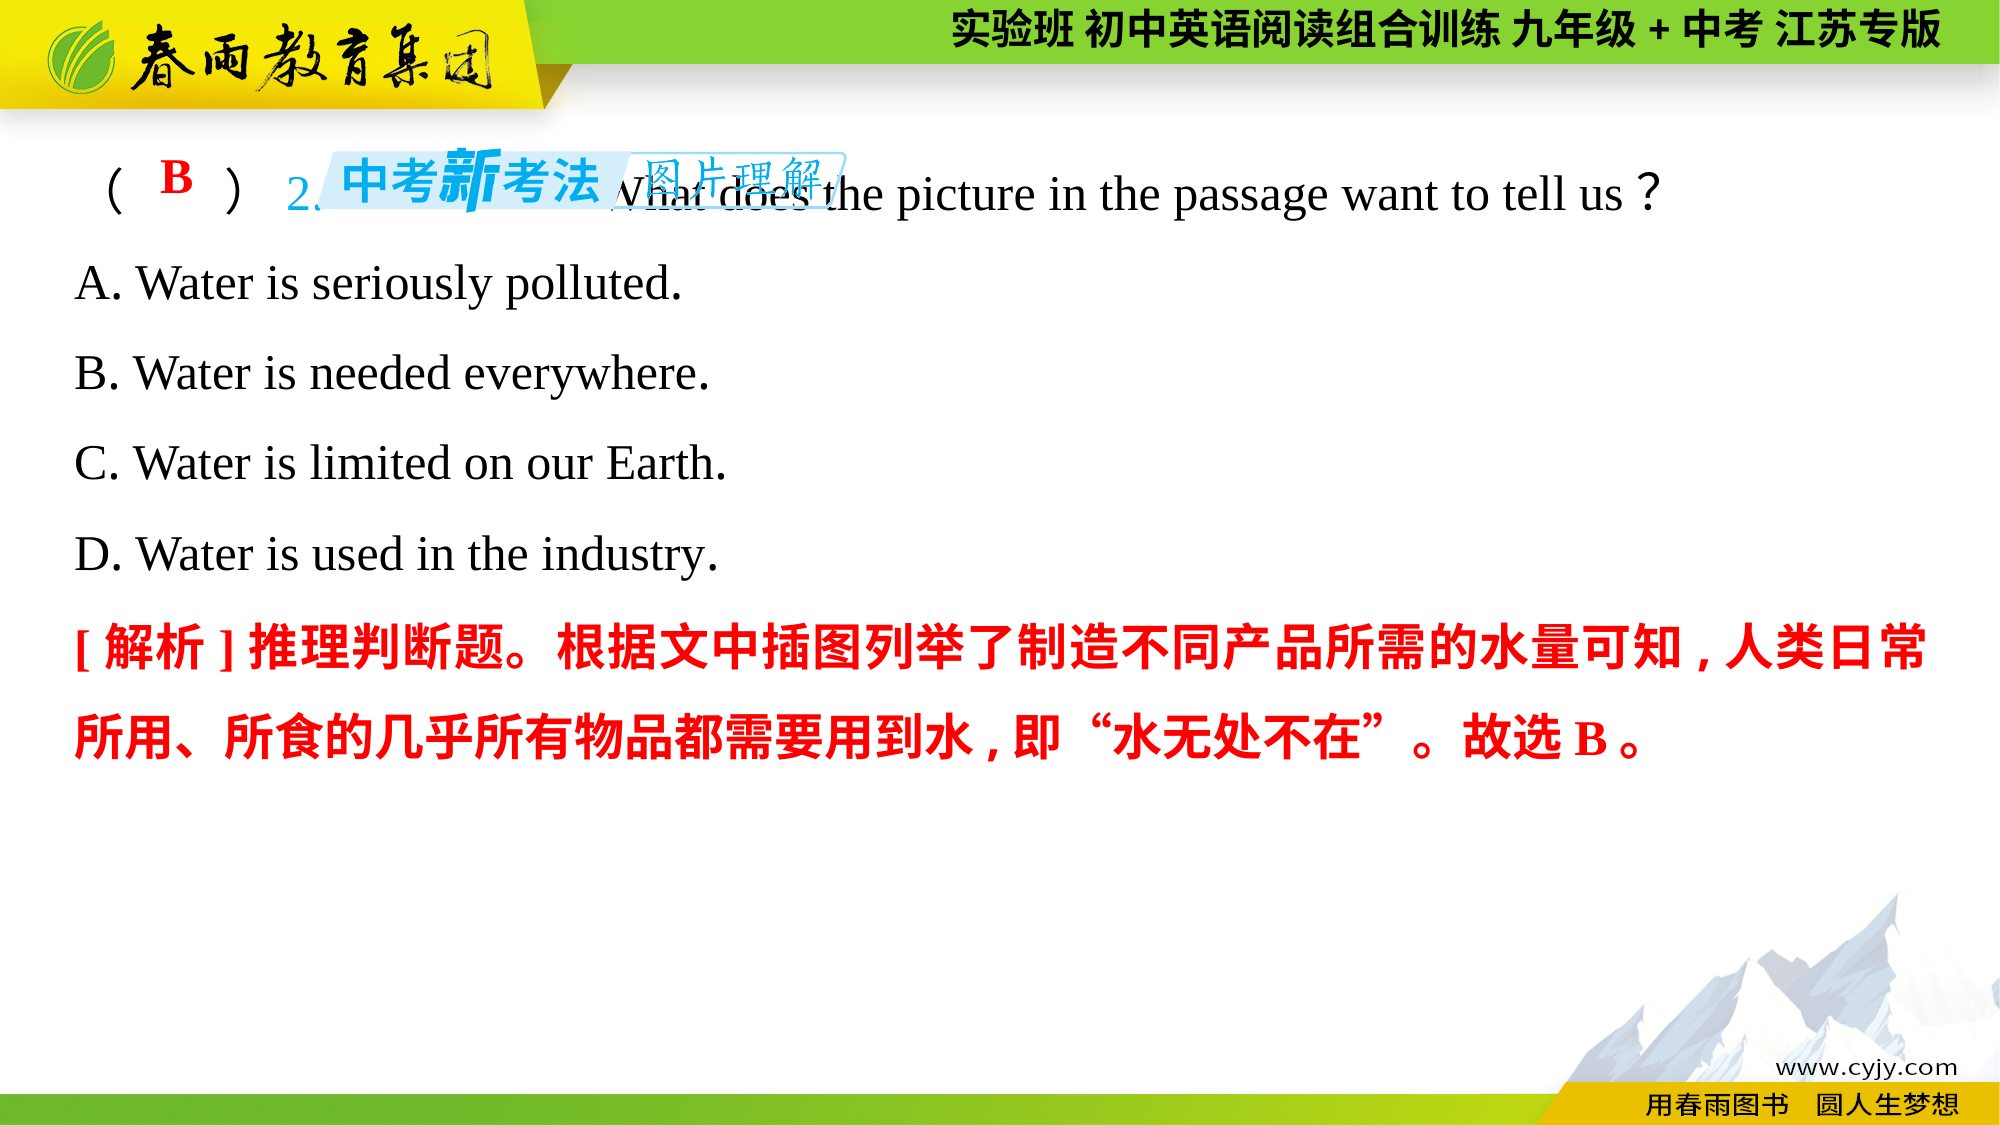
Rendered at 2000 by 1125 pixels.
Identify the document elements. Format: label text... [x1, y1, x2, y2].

text_box B [145, 136, 209, 211]
text_box [解析]推理判断题。根据文中插图列举了制造不同产品所需的水量可知,人类日常所用、所食的几乎所有物品都需要用到水,即“水无处不在”。故选B。 [59, 577, 1944, 773]
picture [0, 0, 2000, 1125]
list （ ）2. What does the picture in the passage want to tell us？ A. Water is seriously polluted. B. Water is needed everywhere. C. Water is limited on our Earth. D. Water is used in the industry. [59, 122, 1944, 577]
